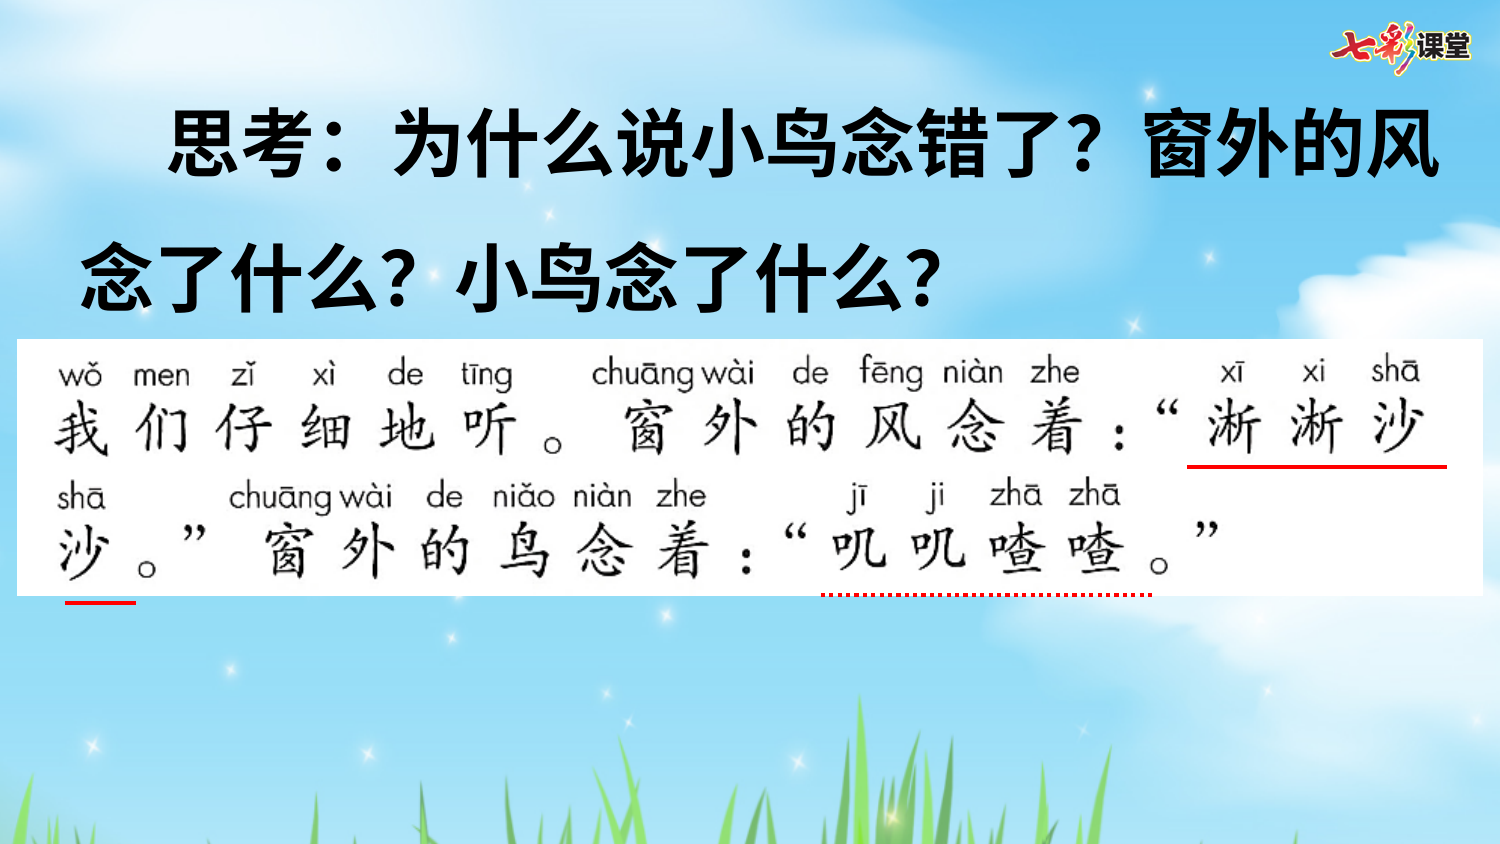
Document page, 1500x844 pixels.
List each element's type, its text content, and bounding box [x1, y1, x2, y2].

picture [0, 0, 1500, 844]
text_box 思考：为什么说小鸟念错了？窗外的风念了什么？小鸟念了什么？ [64, 43, 1459, 329]
